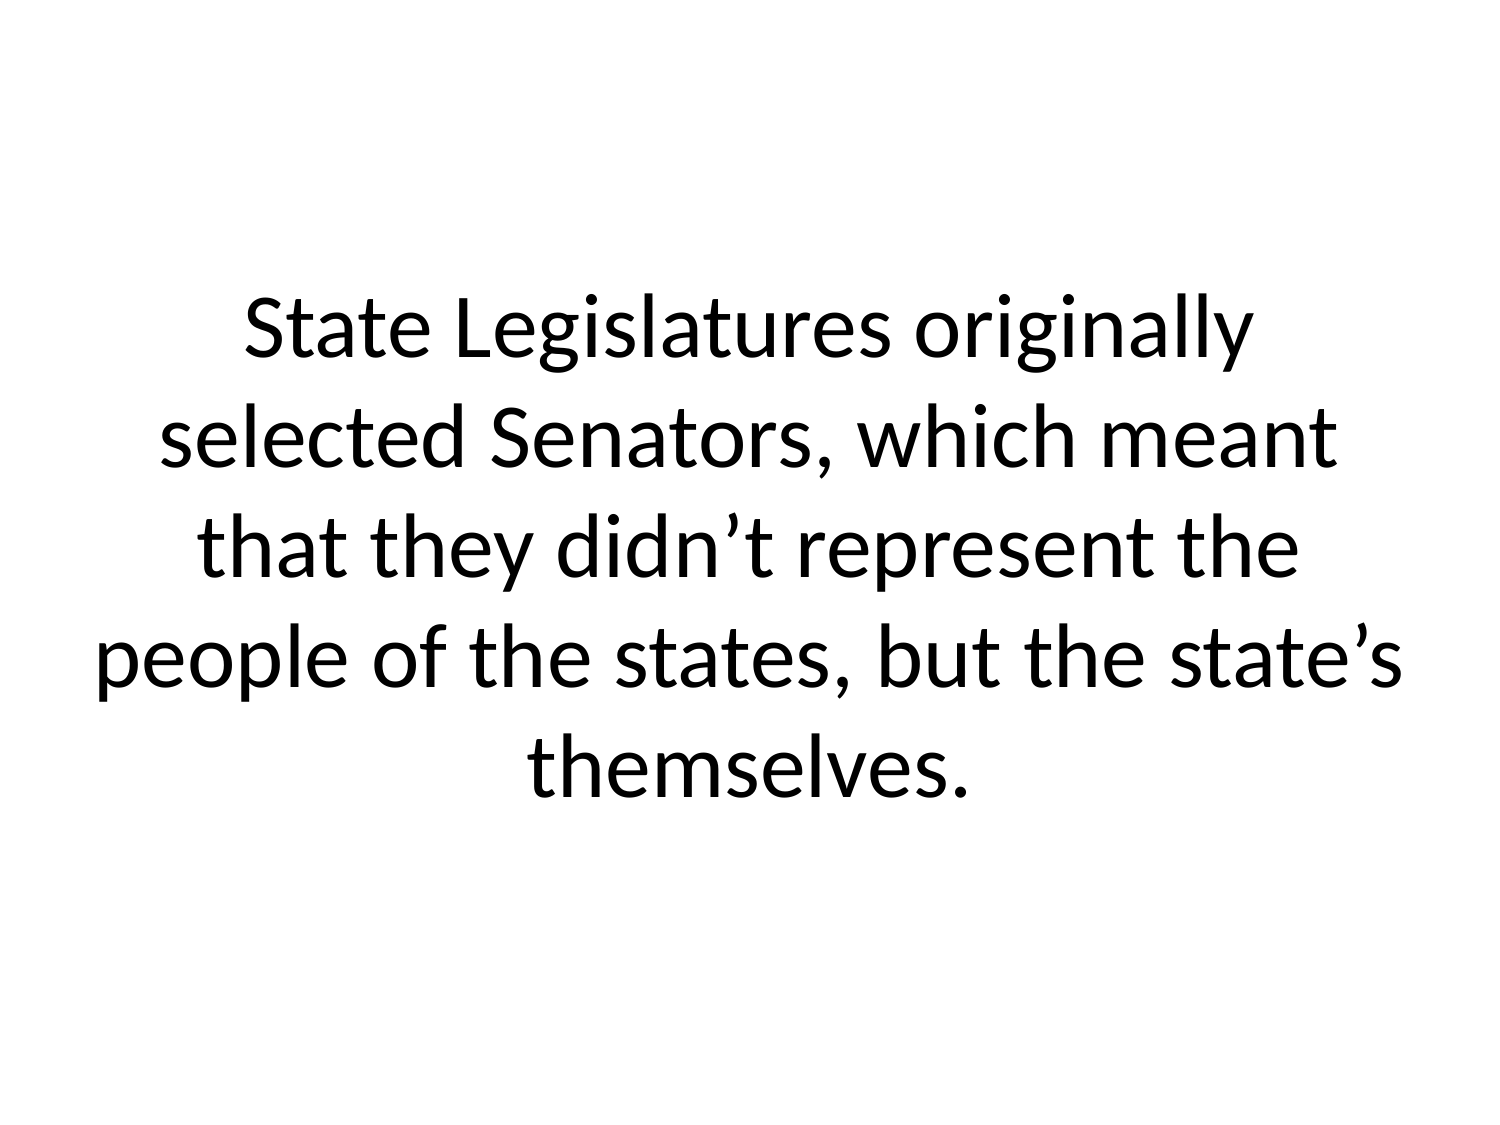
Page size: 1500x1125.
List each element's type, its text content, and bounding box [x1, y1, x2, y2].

title State Legislatures originally selected Senators, which meant that they didn’t represent the people of the states, but the state’s themselves. [74, 44, 1426, 1038]
